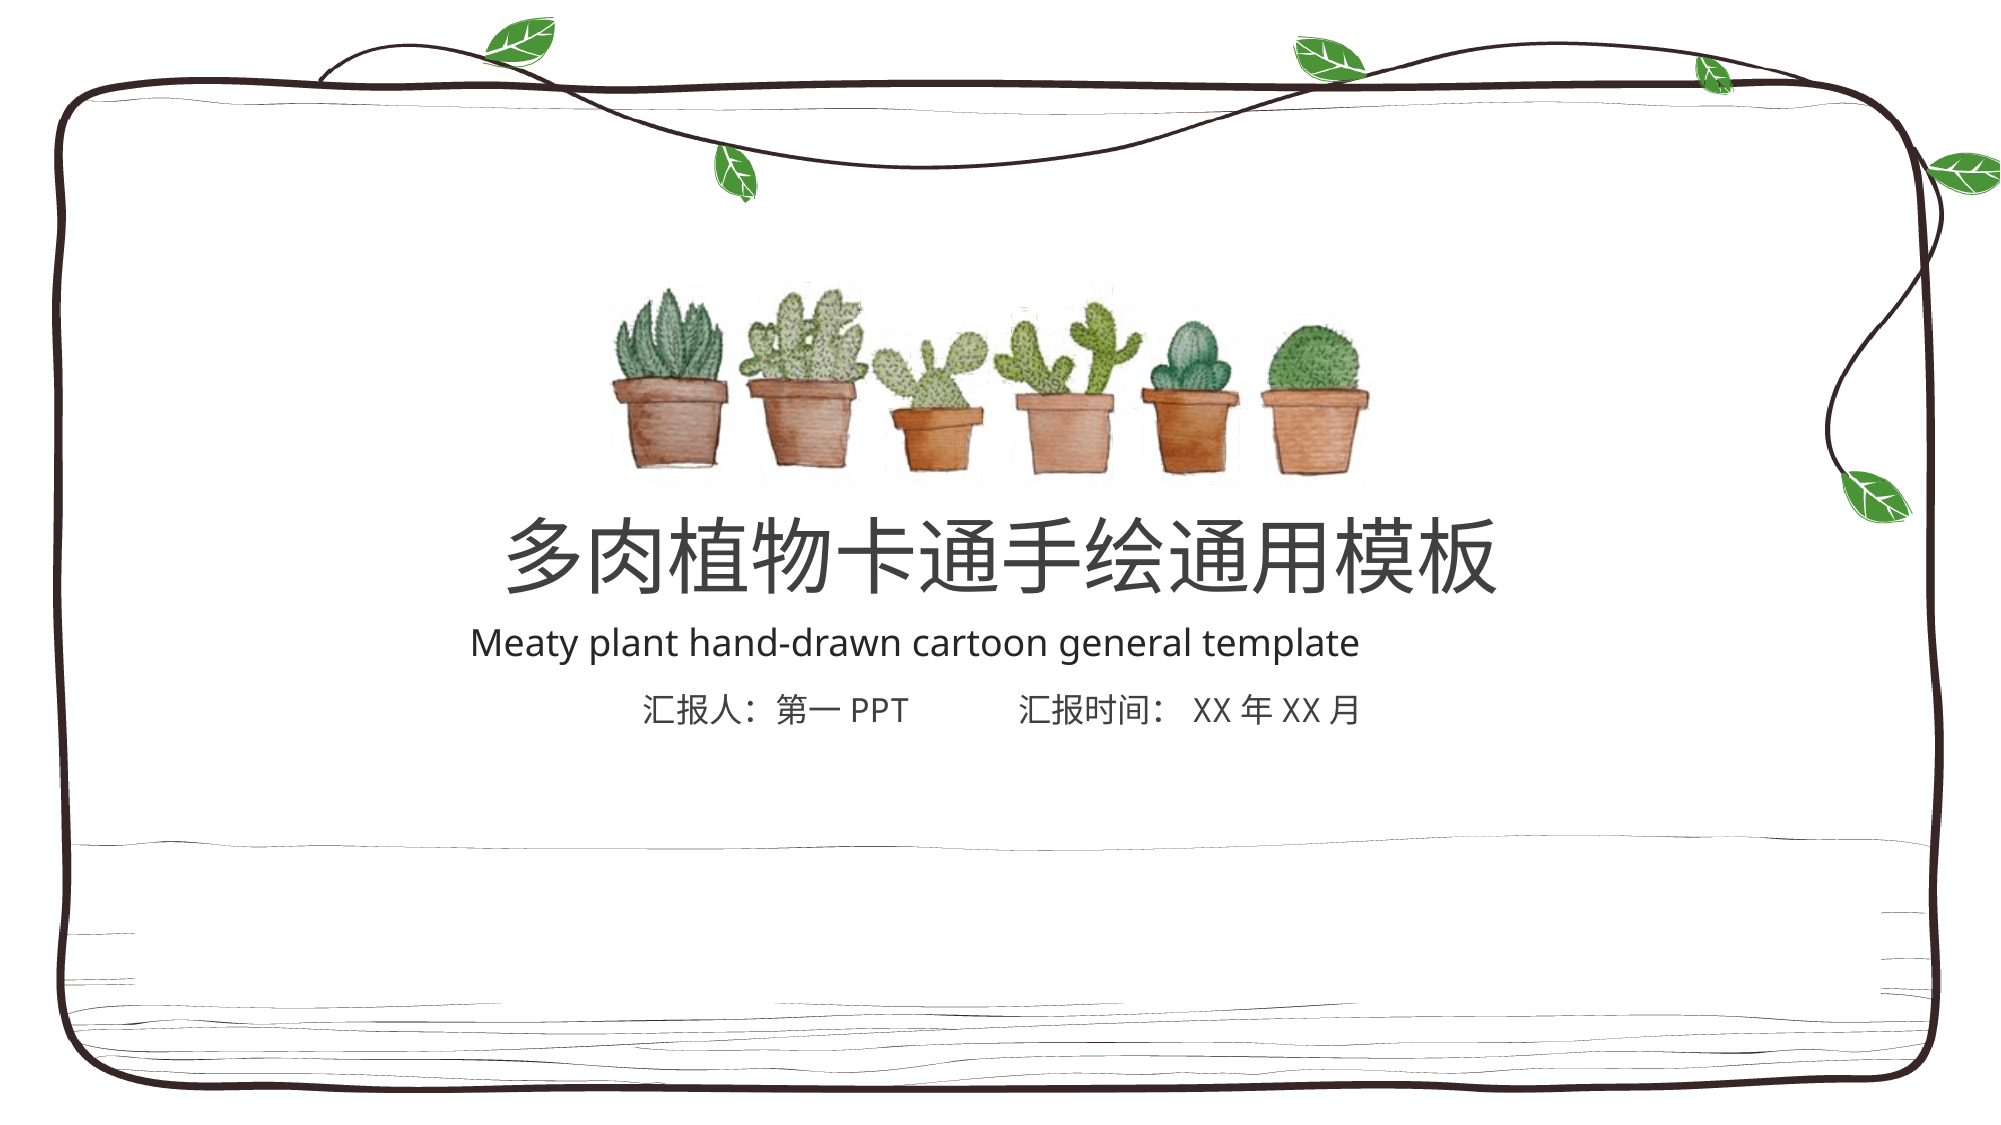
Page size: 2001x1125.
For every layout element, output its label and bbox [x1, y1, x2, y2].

text_box [52, 17, 2000, 1093]
picture [608, 280, 1397, 497]
